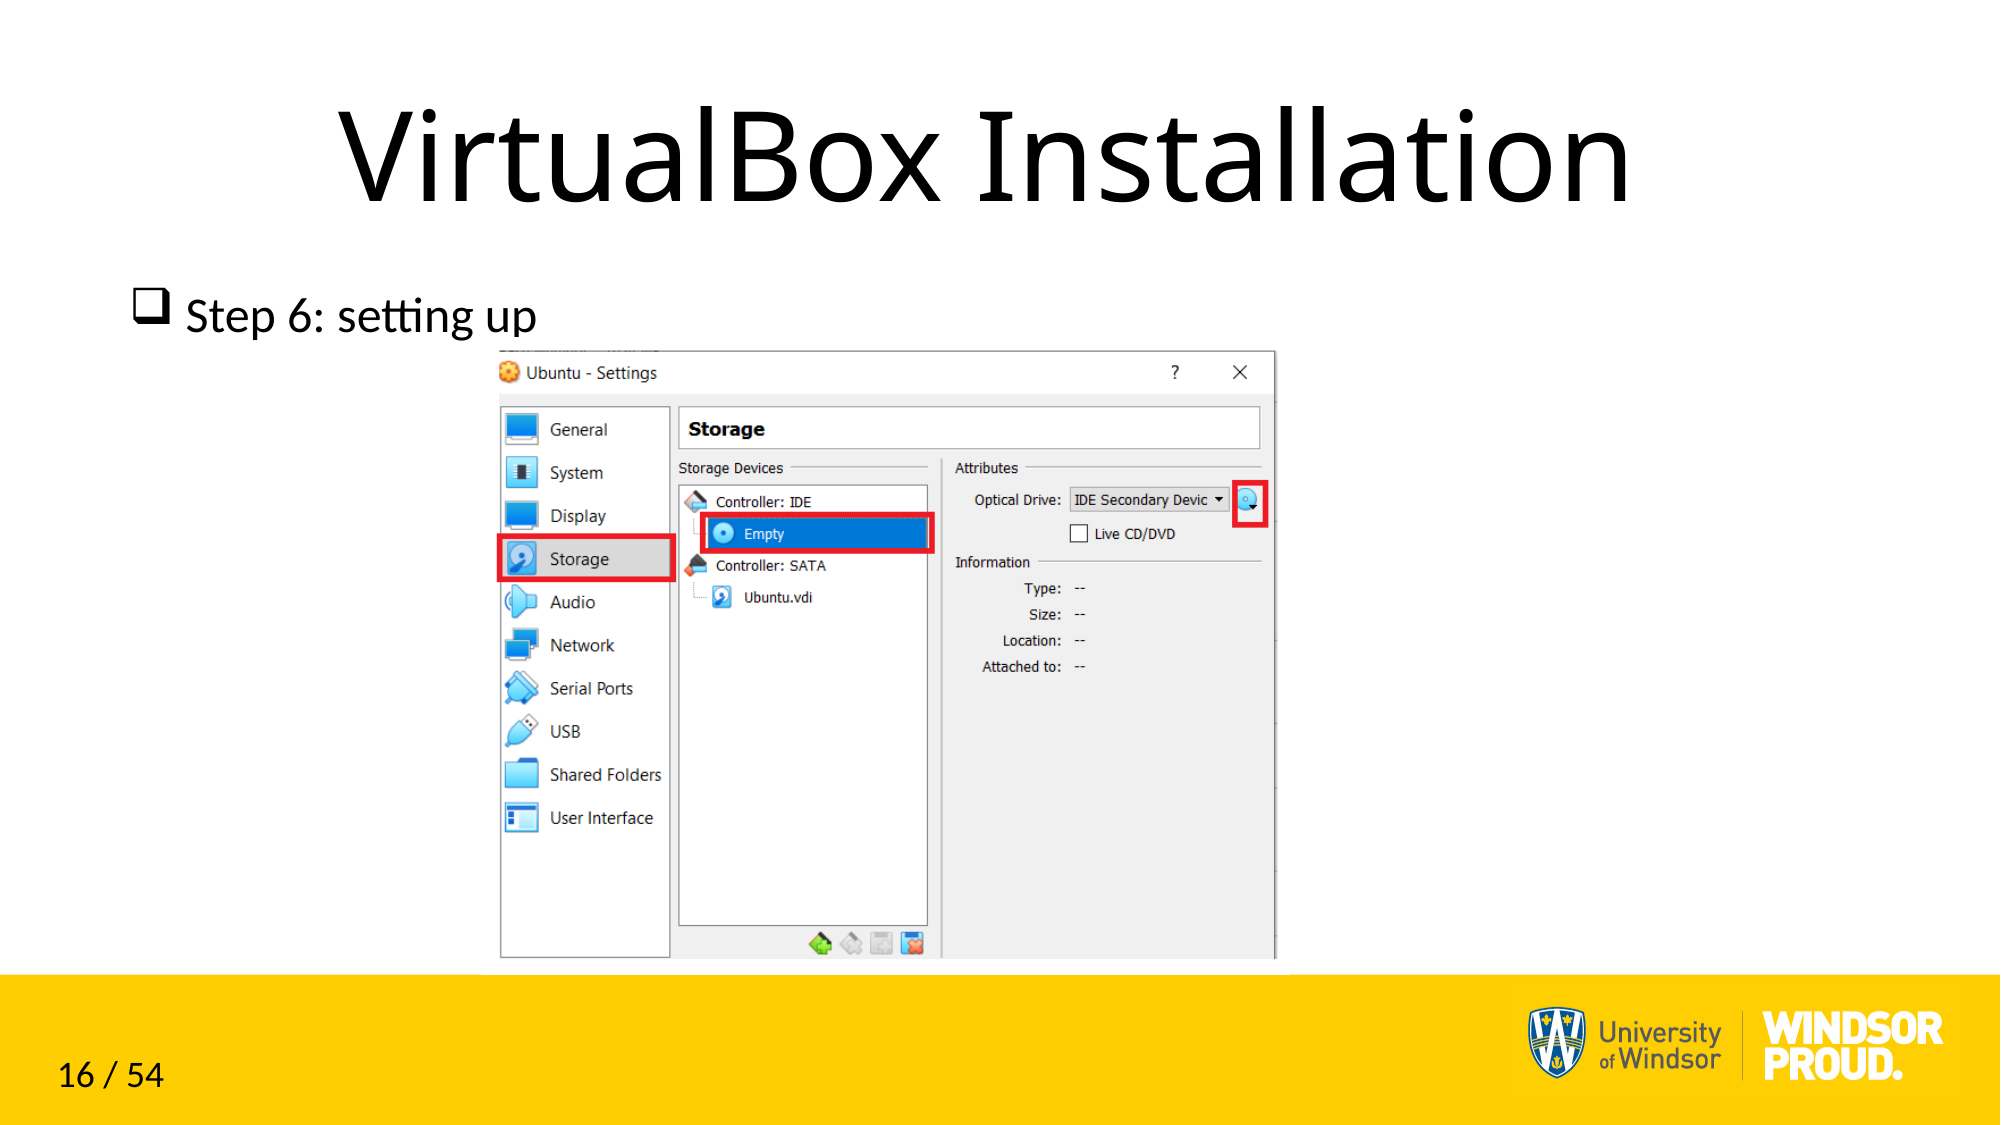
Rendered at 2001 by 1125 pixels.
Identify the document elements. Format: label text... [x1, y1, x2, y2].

title VirtualBox Installation [249, 48, 1726, 237]
slide_number 16 [42, 1042, 525, 1103]
picture [0, 0, 2000, 1125]
subtitle Step 6: setting up [114, 281, 1893, 930]
